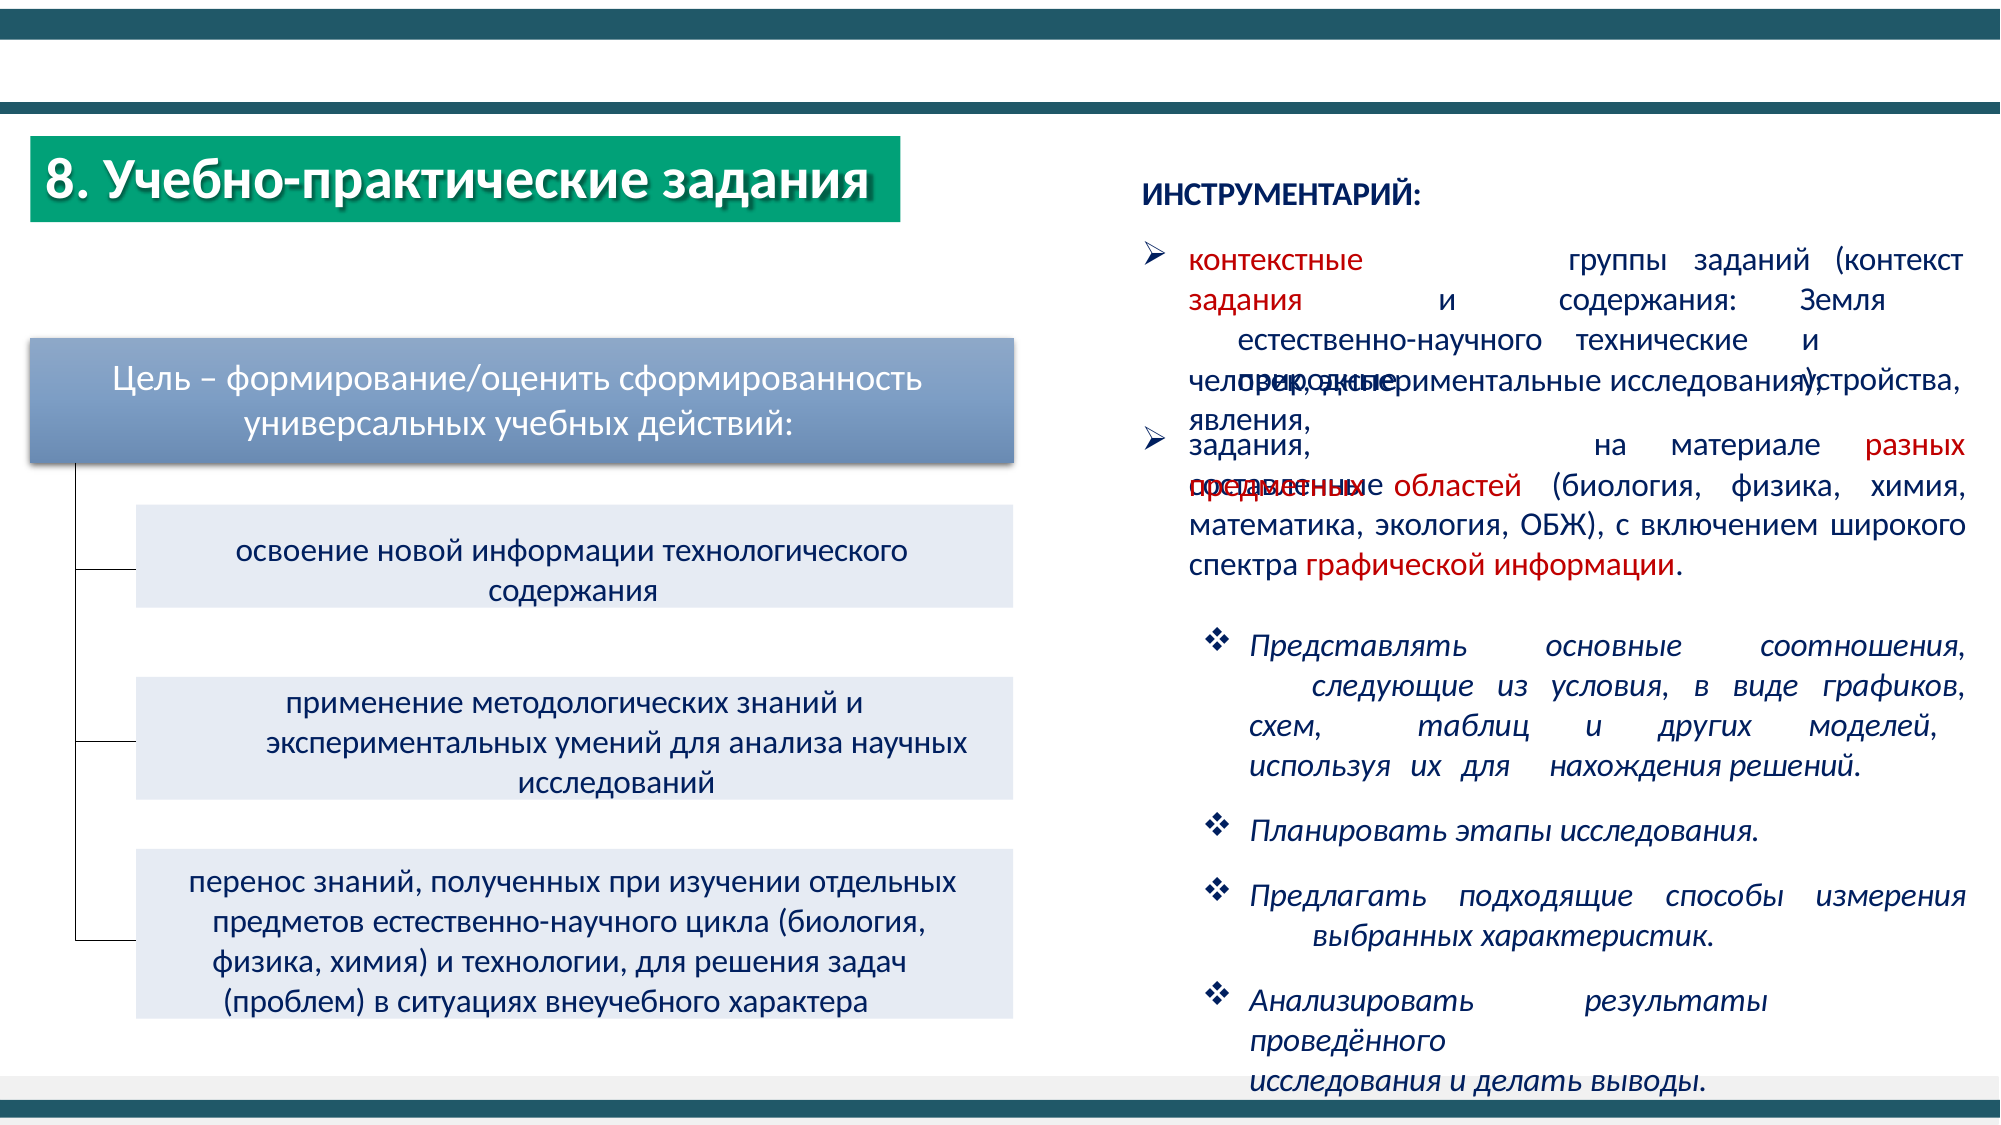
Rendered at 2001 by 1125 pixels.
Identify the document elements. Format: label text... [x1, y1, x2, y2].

text_box освоение новой информации технологического содержания [141, 504, 1014, 608]
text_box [21, 333, 1021, 481]
text_box человек, экспериментальные исследования); [1186, 355, 1835, 398]
text_box ИНСТРУМЕНТАРИЙ: контекстные задания и естественно-научного природные явления, [1139, 267, 1549, 420]
text_box на материале разных [1591, 420, 1967, 460]
text_box Земля и устройства, [1797, 275, 1967, 398]
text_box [75, 462, 137, 942]
text_box задания, составленные [1139, 420, 1555, 503]
text_box группы заданий (контекст [1566, 267, 1967, 278]
text_box предметных областей (биология, физика, химия, математика, экология, ОБЖ), с включением широкого спектра графической информации. Представлять основные соотношения, следующие из условия, в виде графиков, схем, таблиц и других моделей, используя их для нахождения решений. Планировать этапы исследования. Предлагать подходящие способы измерения выбранных характеристик. Анализировать результаты проведённого исследования и делать выводы. [1186, 460, 1967, 1098]
text_box применение методологических знаний и экспериментальных умений для анализа научных исследований [141, 676, 1014, 800]
text_box содержания: технические [1556, 275, 1754, 355]
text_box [0, 101, 2000, 257]
text_box перенос знаний, полученных при изучении отдельных предметов естественно-научного цикла (биология, физика, химия) и технологии, для решения задач (проблем) в ситуациях внеучебного характера [136, 848, 1014, 1019]
